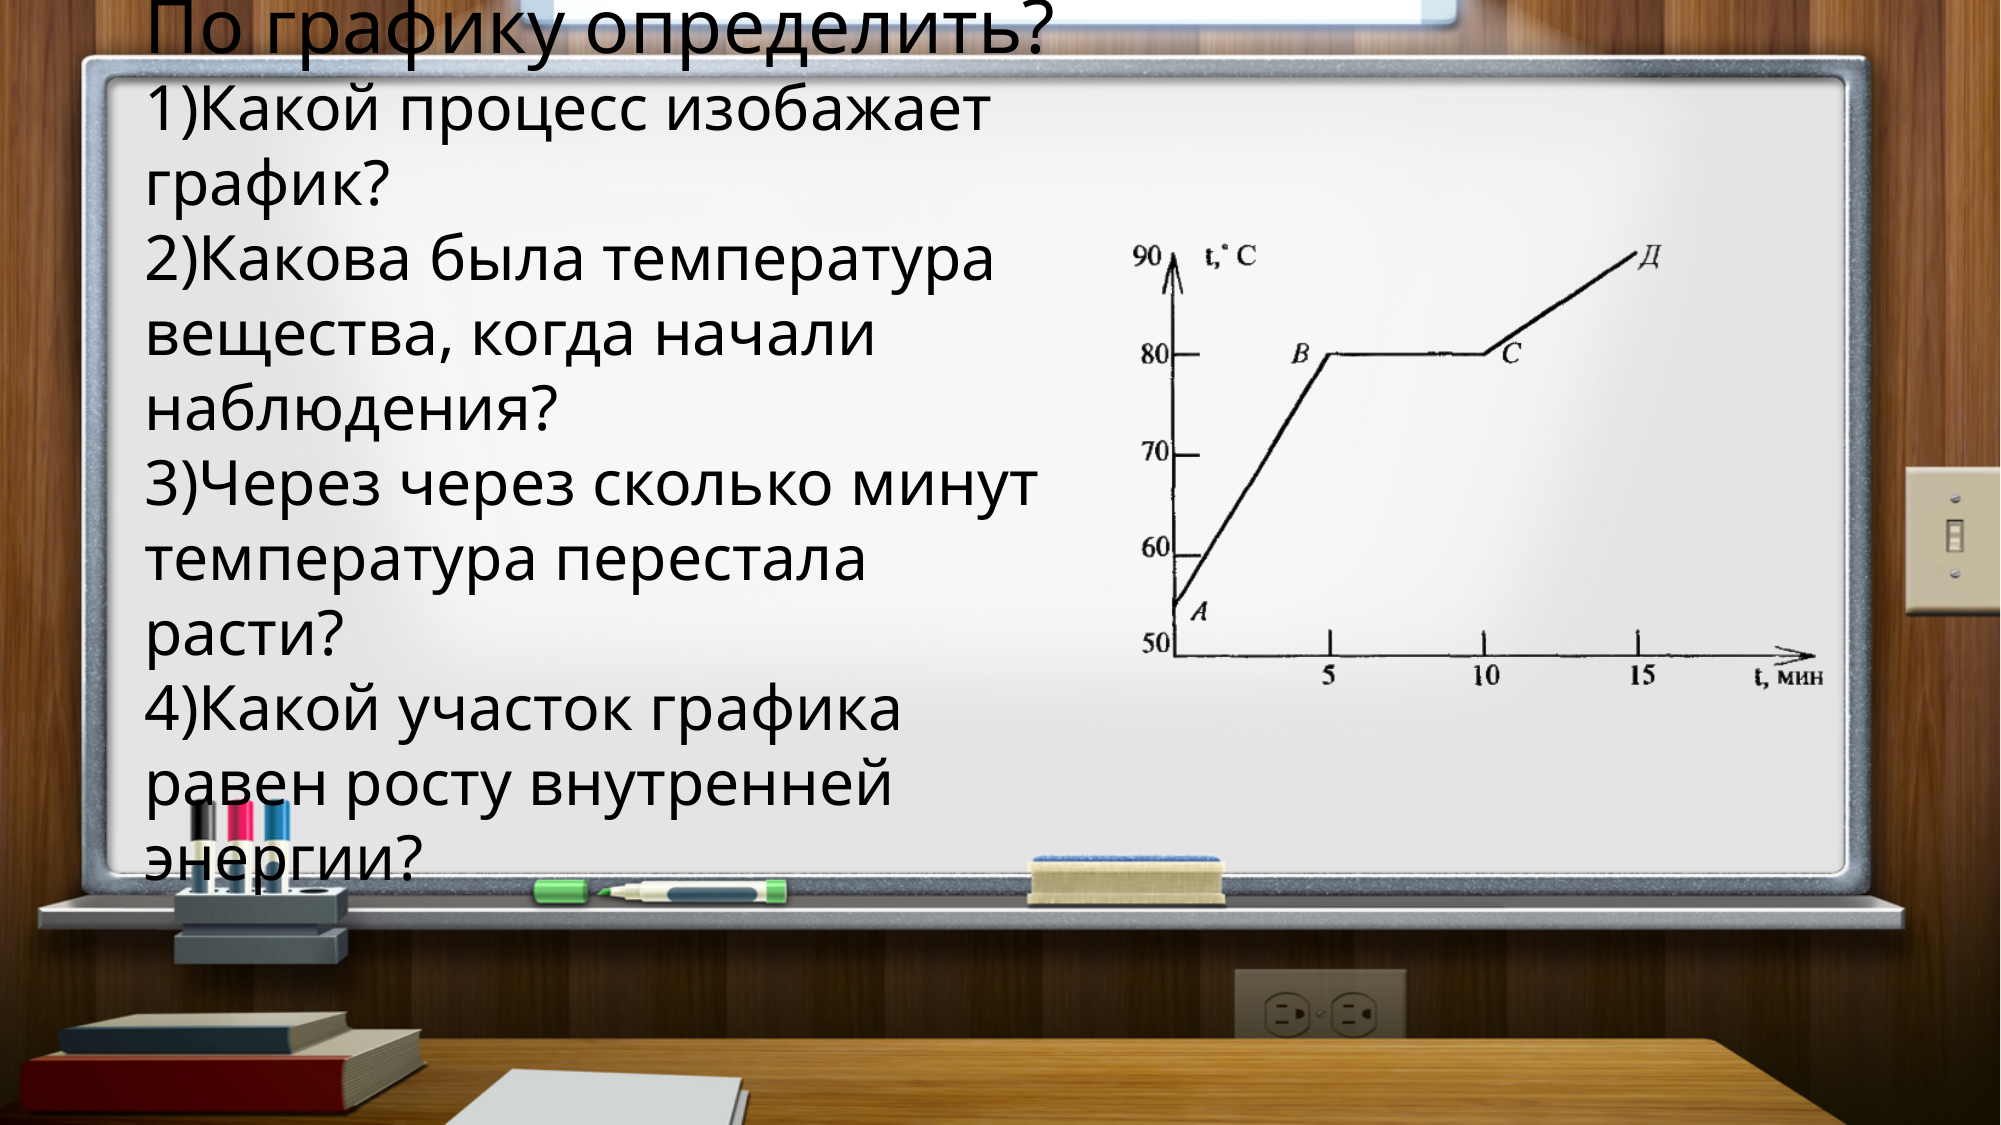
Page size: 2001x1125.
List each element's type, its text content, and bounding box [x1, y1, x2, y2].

picture [0, 0, 2001, 1125]
title По графику определить? 1)Какой процесс изобажает график? 2)Какова была температура вещества, когда начали наблюдения? 3)Через через сколько минут температура перестала расти? 4)Какой участок графика равен росту внутренней энергии? [129, 105, 1095, 766]
